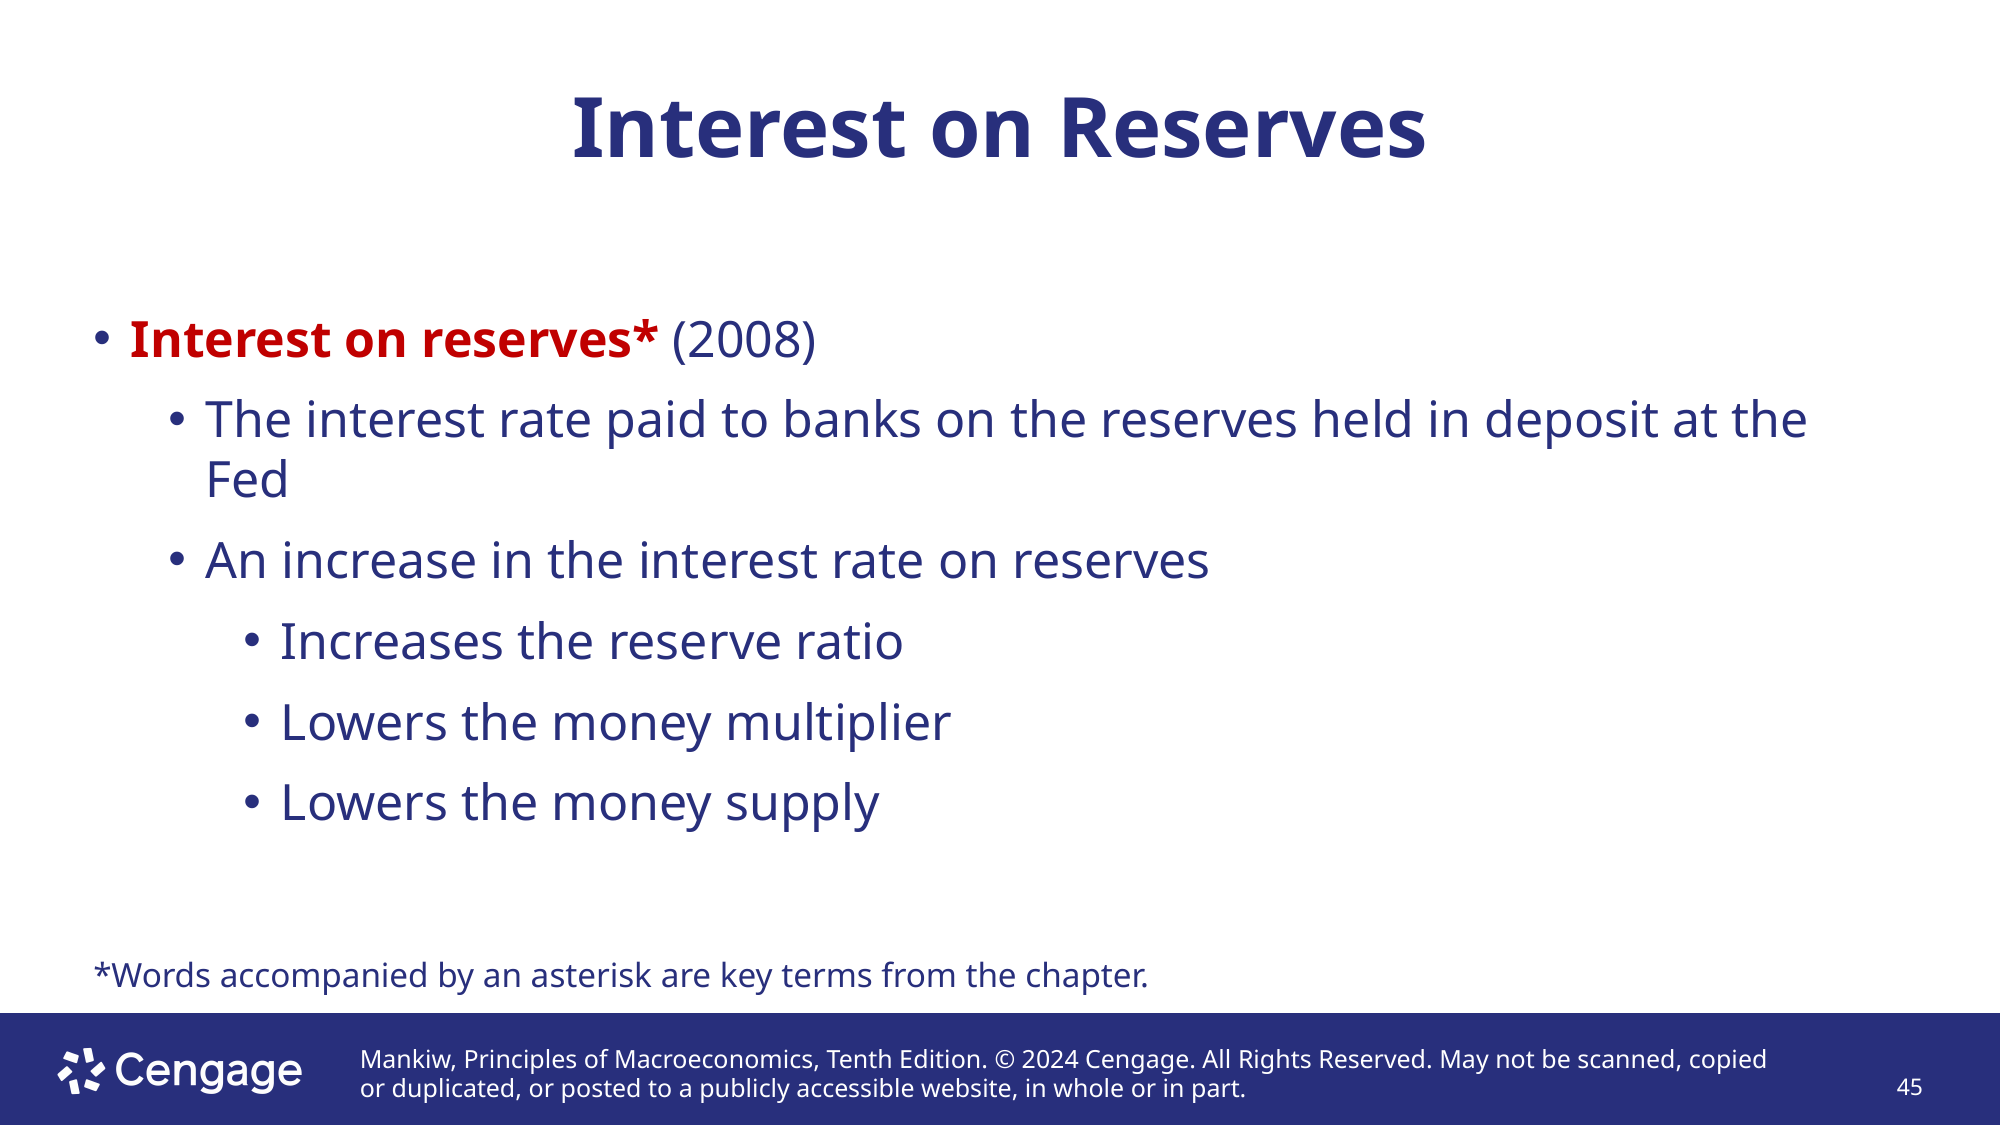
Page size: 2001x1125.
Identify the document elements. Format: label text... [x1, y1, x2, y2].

list Interest on reserves* (2008) The interest rate paid to banks on the reserves held in deposit at the Fed An increase in the interest rate on reserves Increases the reserve ratio Lowers the money multiplier Lowers the money supply *Words accompanied by an asterisk are key terms from the chapter. [78, 299, 1923, 1014]
title Interest on Reserves [78, 77, 1923, 278]
picture [30, 1020, 329, 1122]
